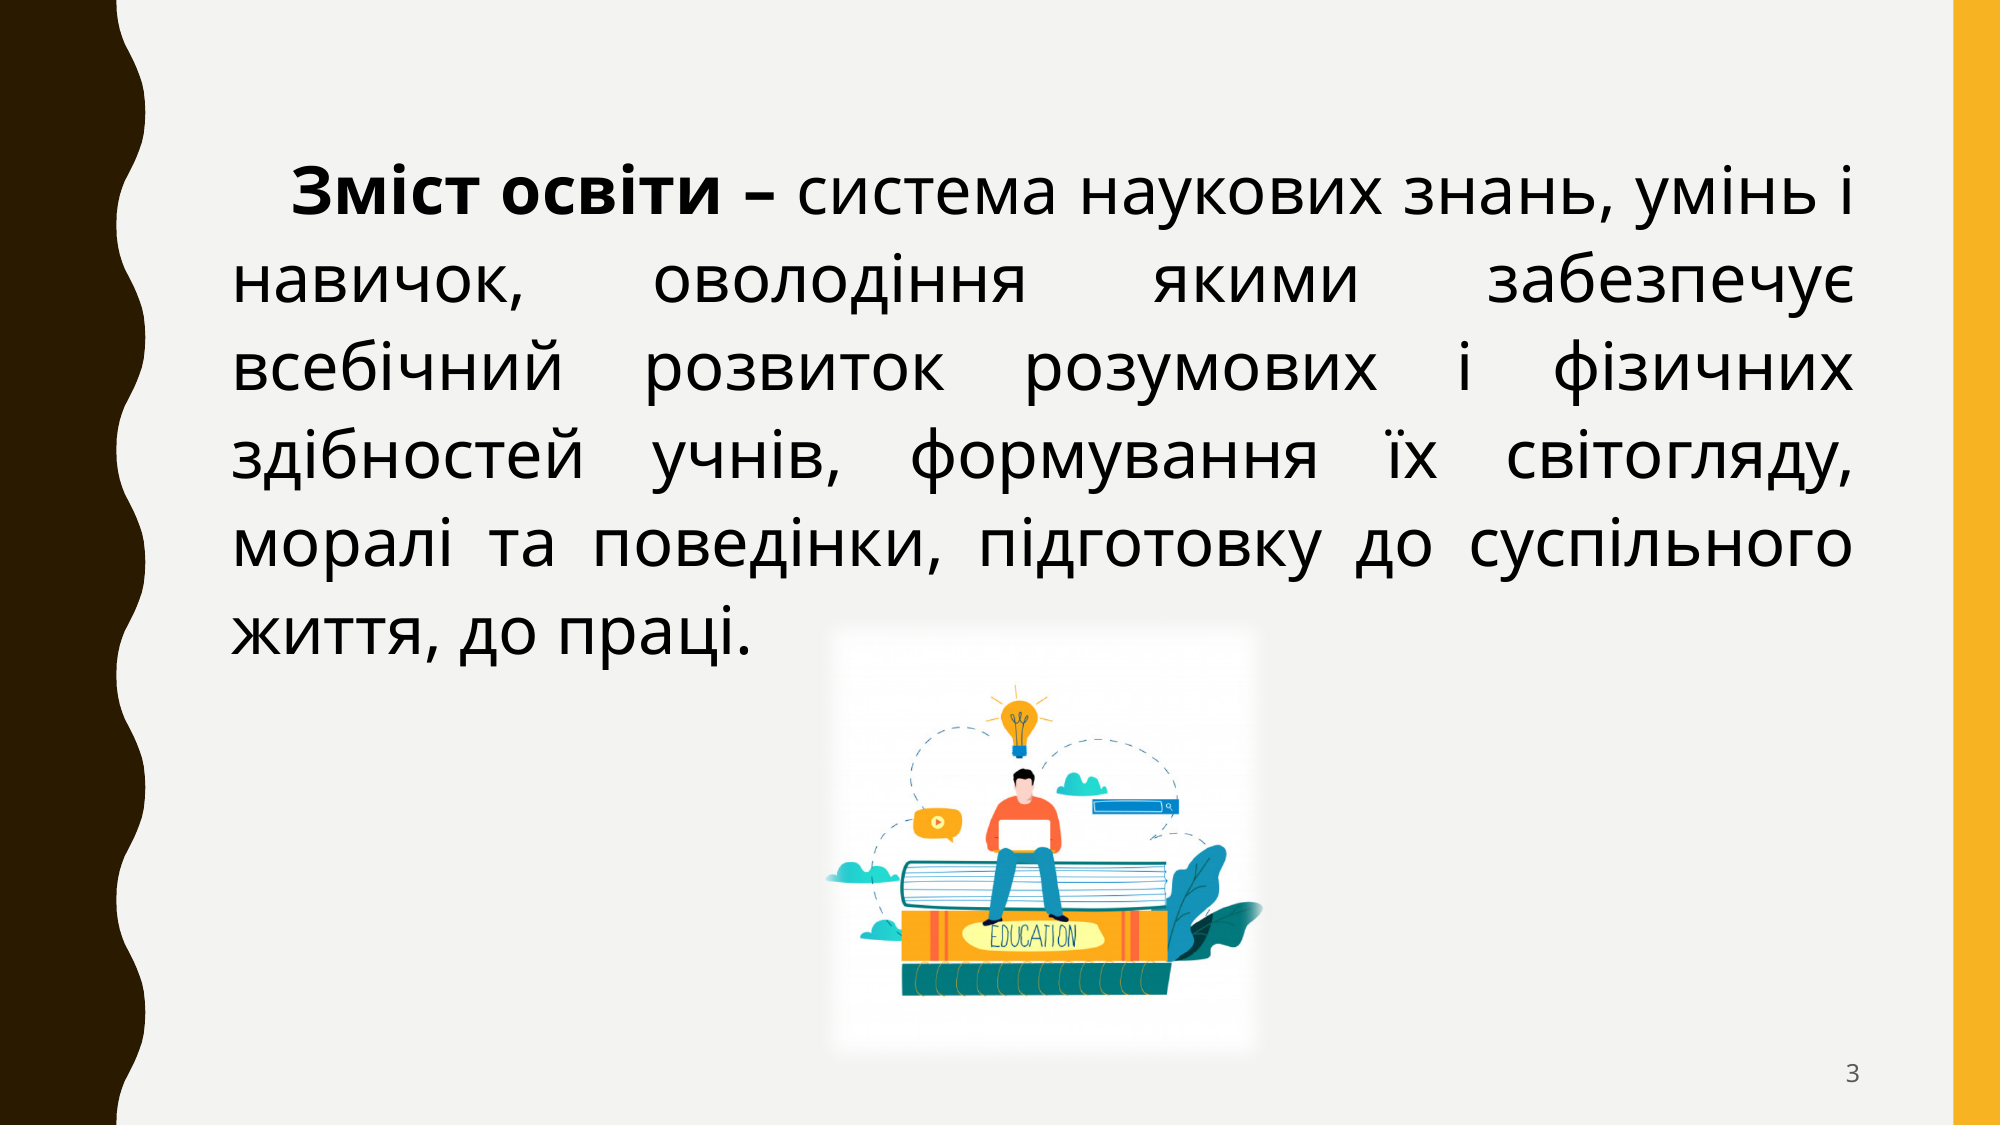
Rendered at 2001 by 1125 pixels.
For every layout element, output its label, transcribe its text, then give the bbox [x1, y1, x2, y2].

picture [814, 610, 1274, 1071]
list Зміст освіти – система наукових знань, умінь і навичок, оволодіння якими забезпечує всебічний розвиток розумових і фізичних здібностей учнів, формування їх світогляду, моралі та поведінки, підготовку до суспільного життя, до праці. [216, 132, 1872, 751]
slide_number 3 [1412, 1045, 1875, 1103]
